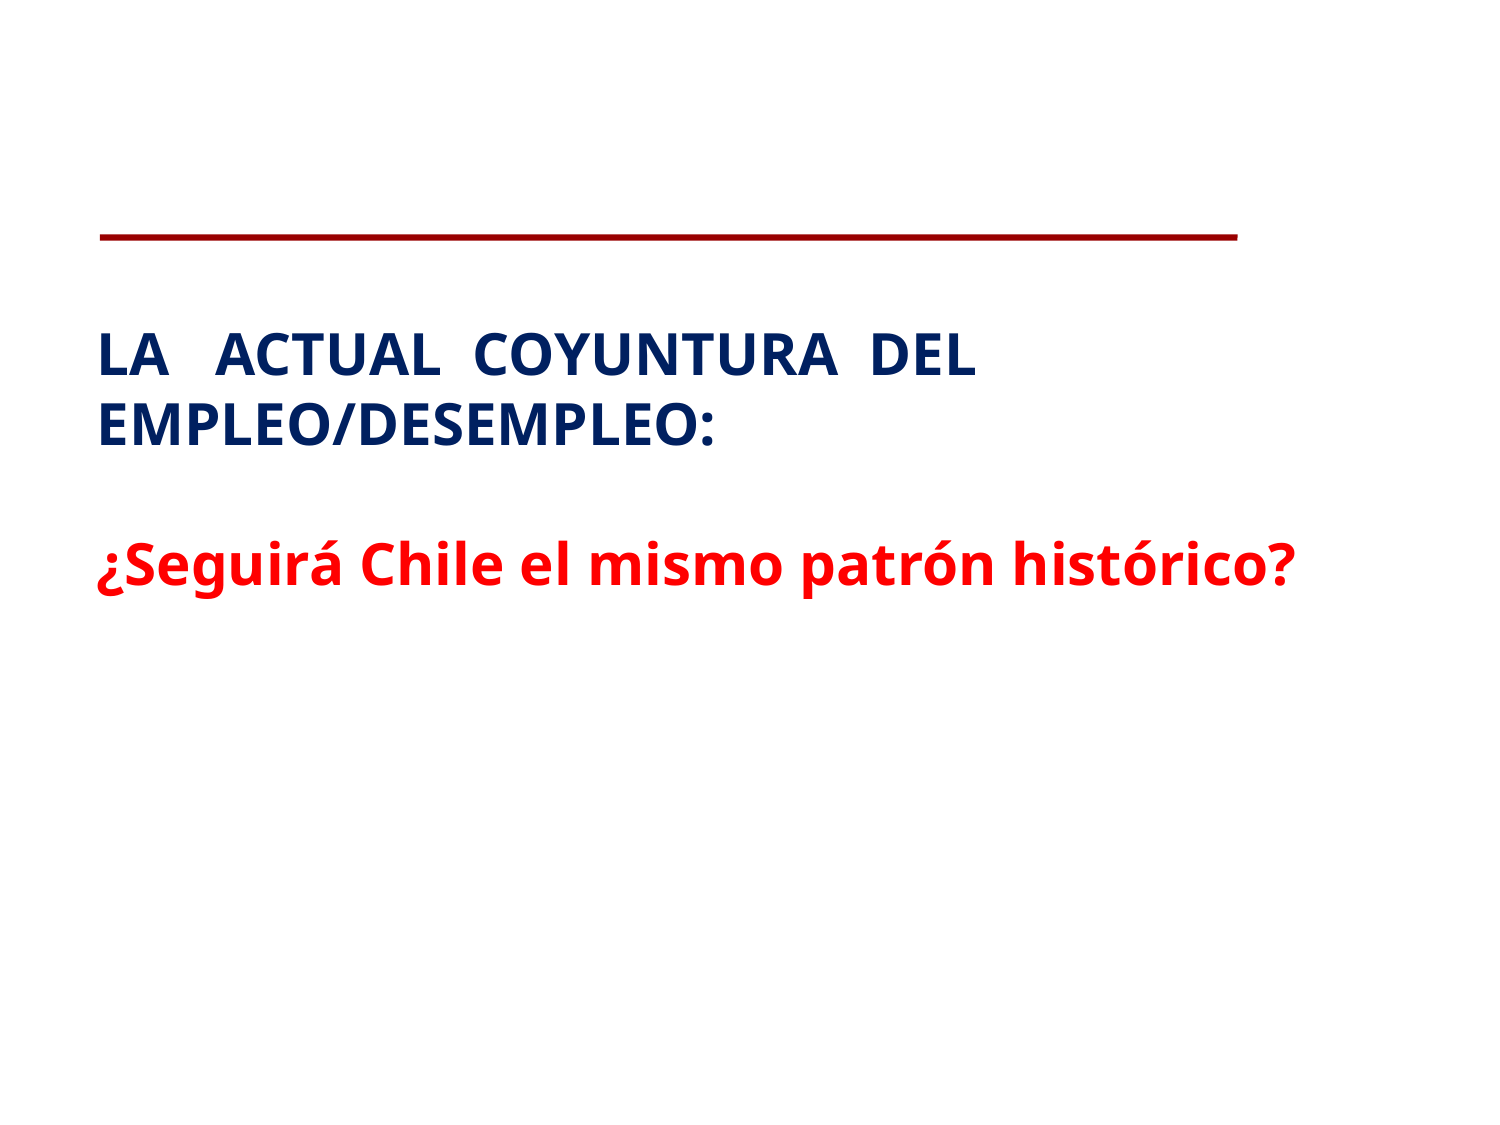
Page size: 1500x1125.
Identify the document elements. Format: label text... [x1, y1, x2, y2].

text_box LA ACTUAL COYUNTURA DEL EMPLEO/DESEMPLEO: ¿Seguirá Chile el mismo patrón histórico? [82, 328, 1395, 337]
text_box LA ACTUAL COYUNTURA DEL EMPLEO/DESEMPLEO: ¿Seguirá Chile el mismo patrón histórico? [82, 340, 1395, 586]
